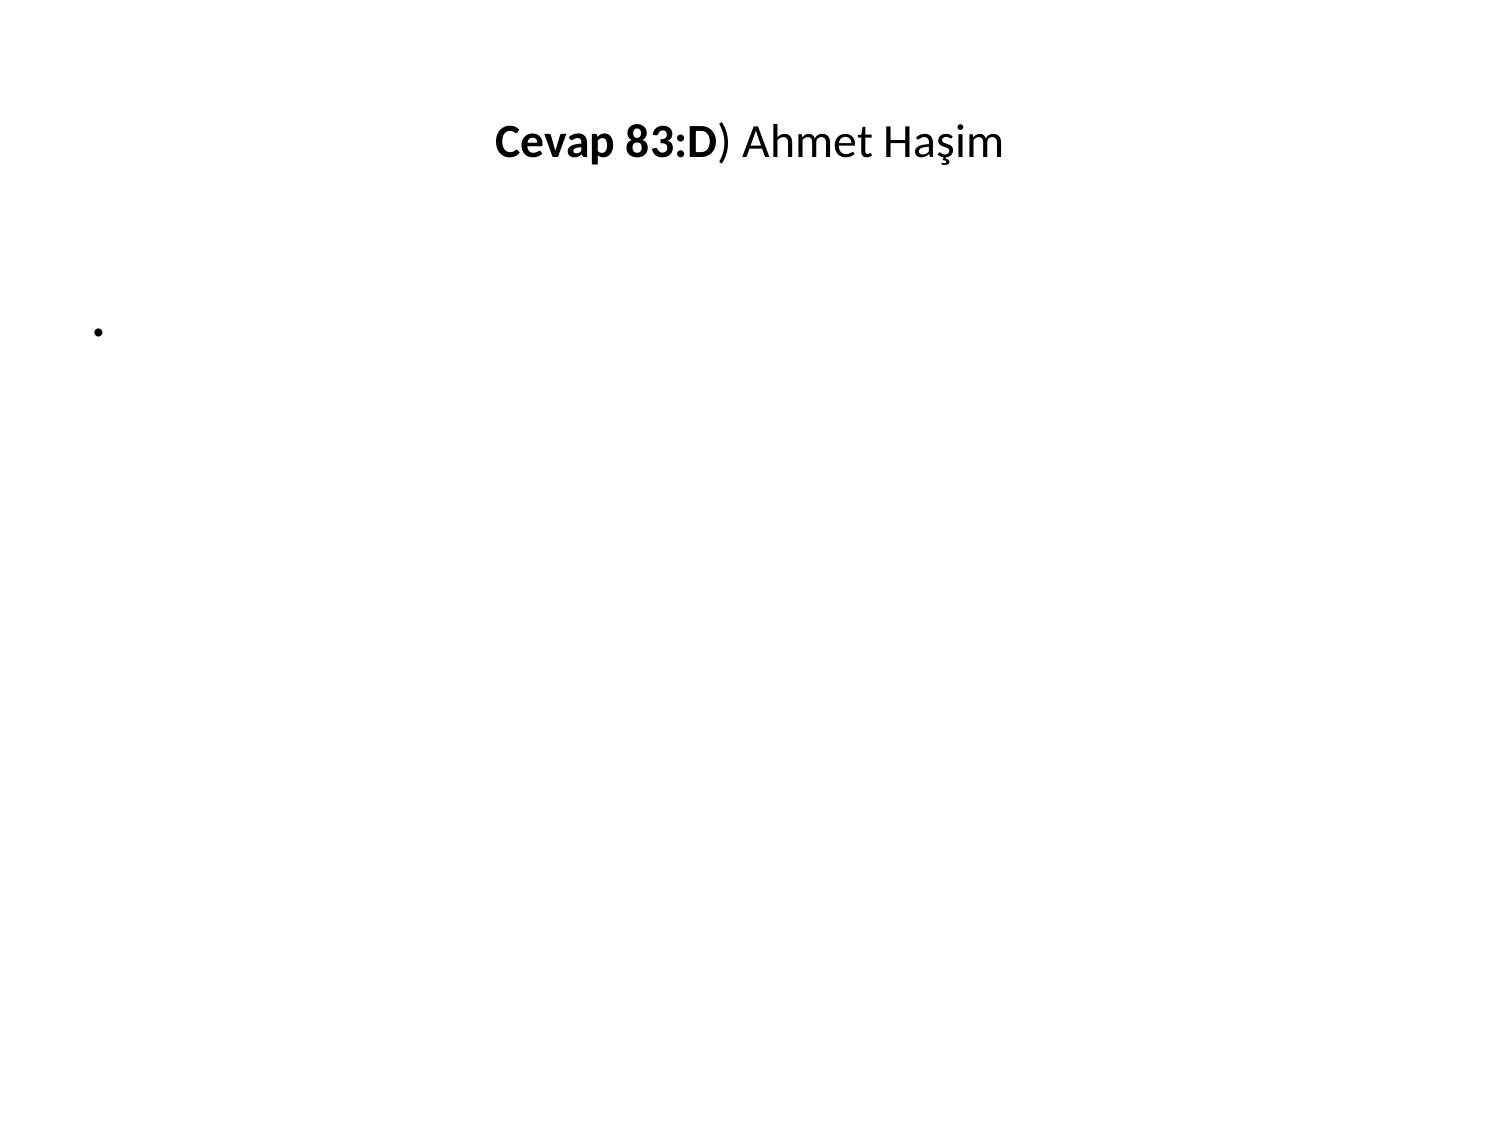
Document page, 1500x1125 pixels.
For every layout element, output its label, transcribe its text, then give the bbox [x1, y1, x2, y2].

list . [75, 262, 1425, 1005]
title Cevap 83:D) Ahmet Haşim [75, 45, 1425, 233]
